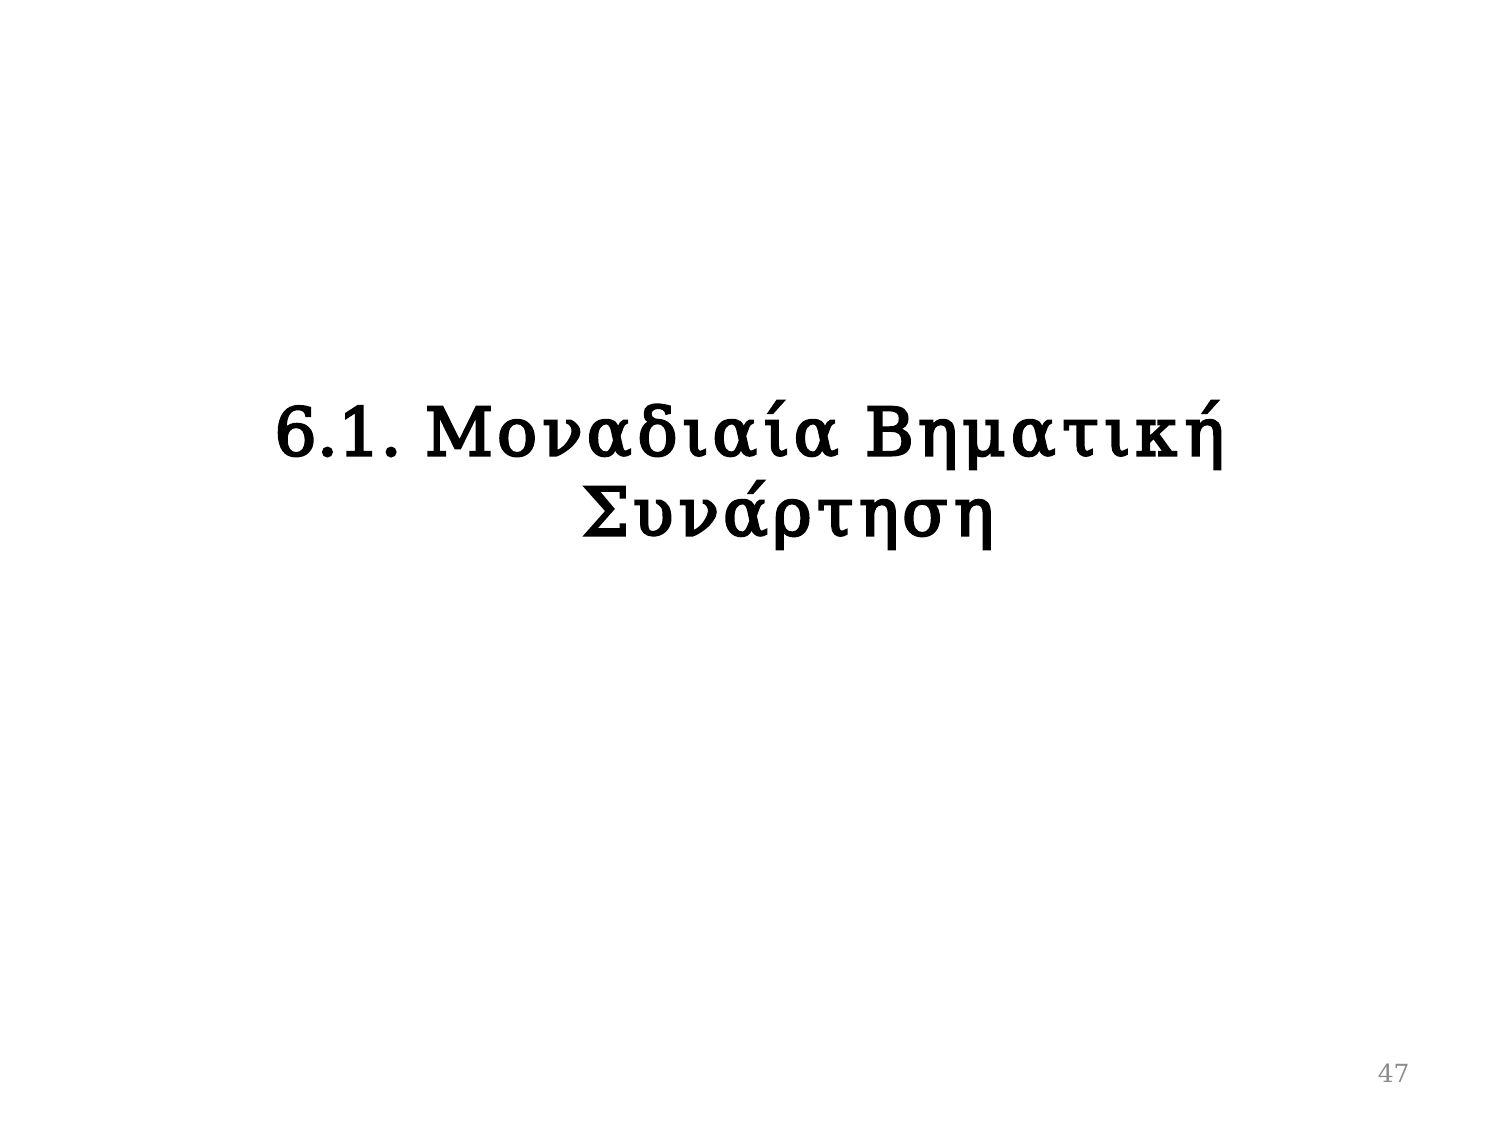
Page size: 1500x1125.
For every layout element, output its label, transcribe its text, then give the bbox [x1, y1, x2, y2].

title 6.1. Μοναδιαία Βηματική Συνάρτηση [75, 375, 1425, 563]
slide_number 47 [1074, 1042, 1425, 1103]
